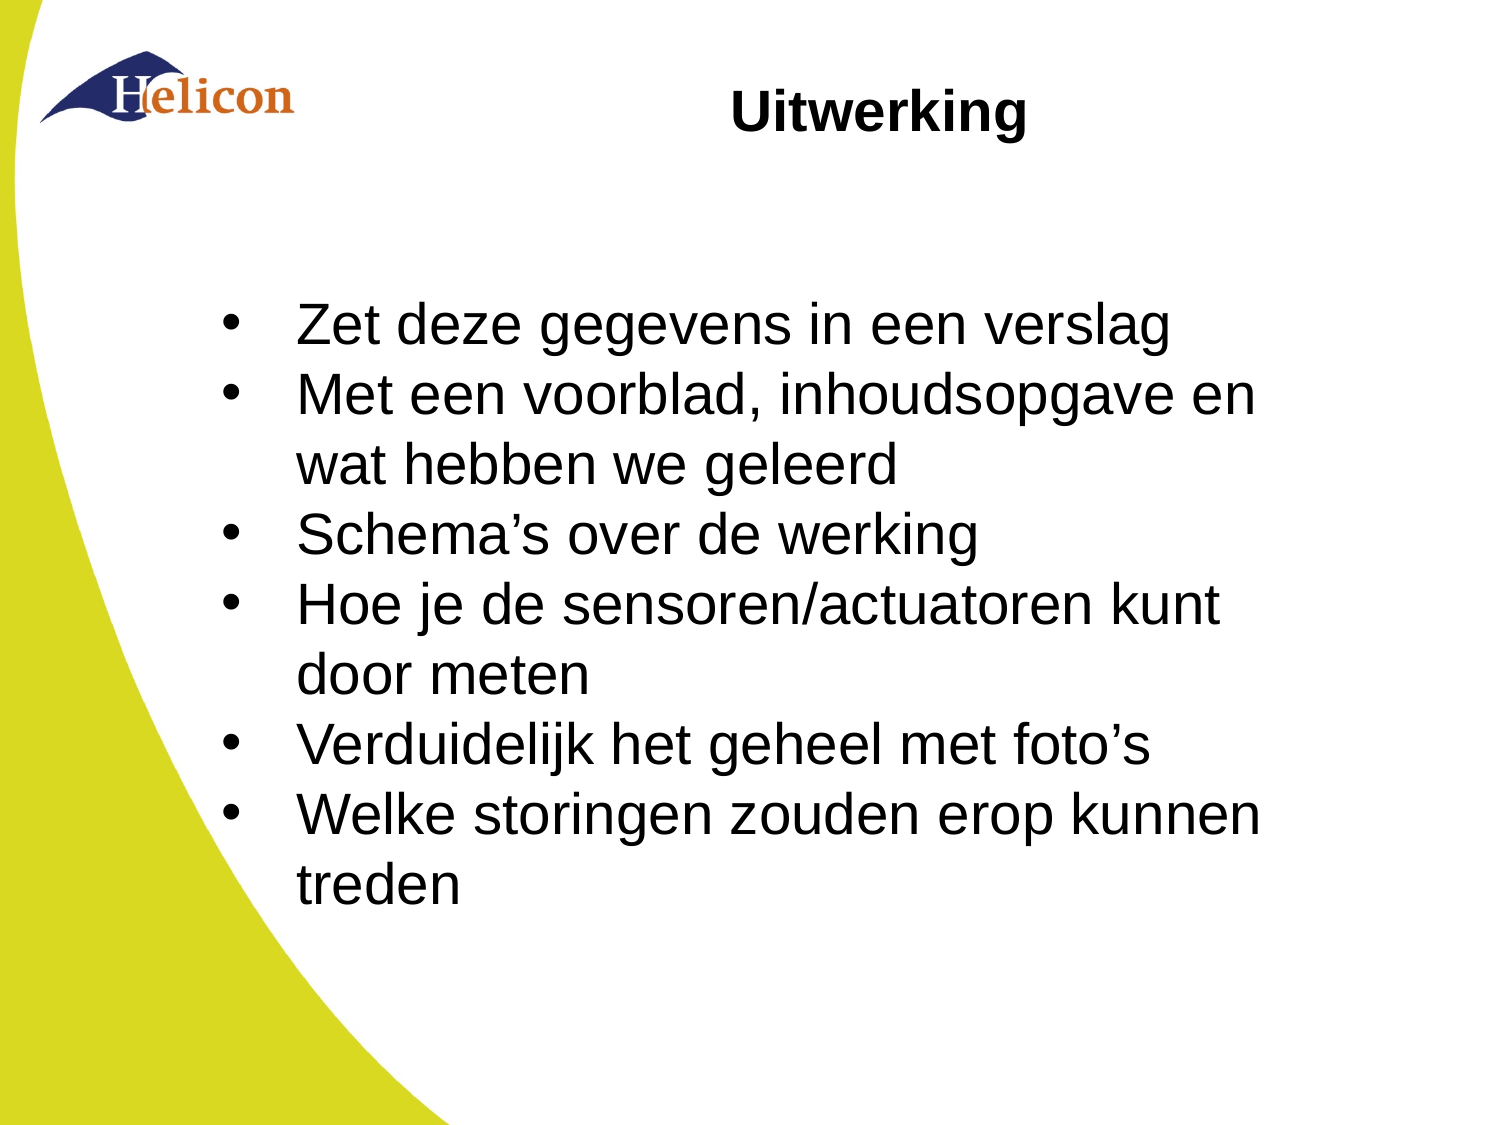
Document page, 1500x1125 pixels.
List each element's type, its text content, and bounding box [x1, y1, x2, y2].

title Uitwerking [334, 54, 1425, 161]
text_box Zet deze gegevens in een verslag Met een voorblad, inhoudsopgave en wat hebben we geleerd Schema’s over de werking Hoe je de sensoren/actuatoren kunt door meten Verduidelijk het geheel met foto’s Welke storingen zouden erop kunnen treden [206, 278, 1306, 924]
picture [0, 0, 1500, 1125]
